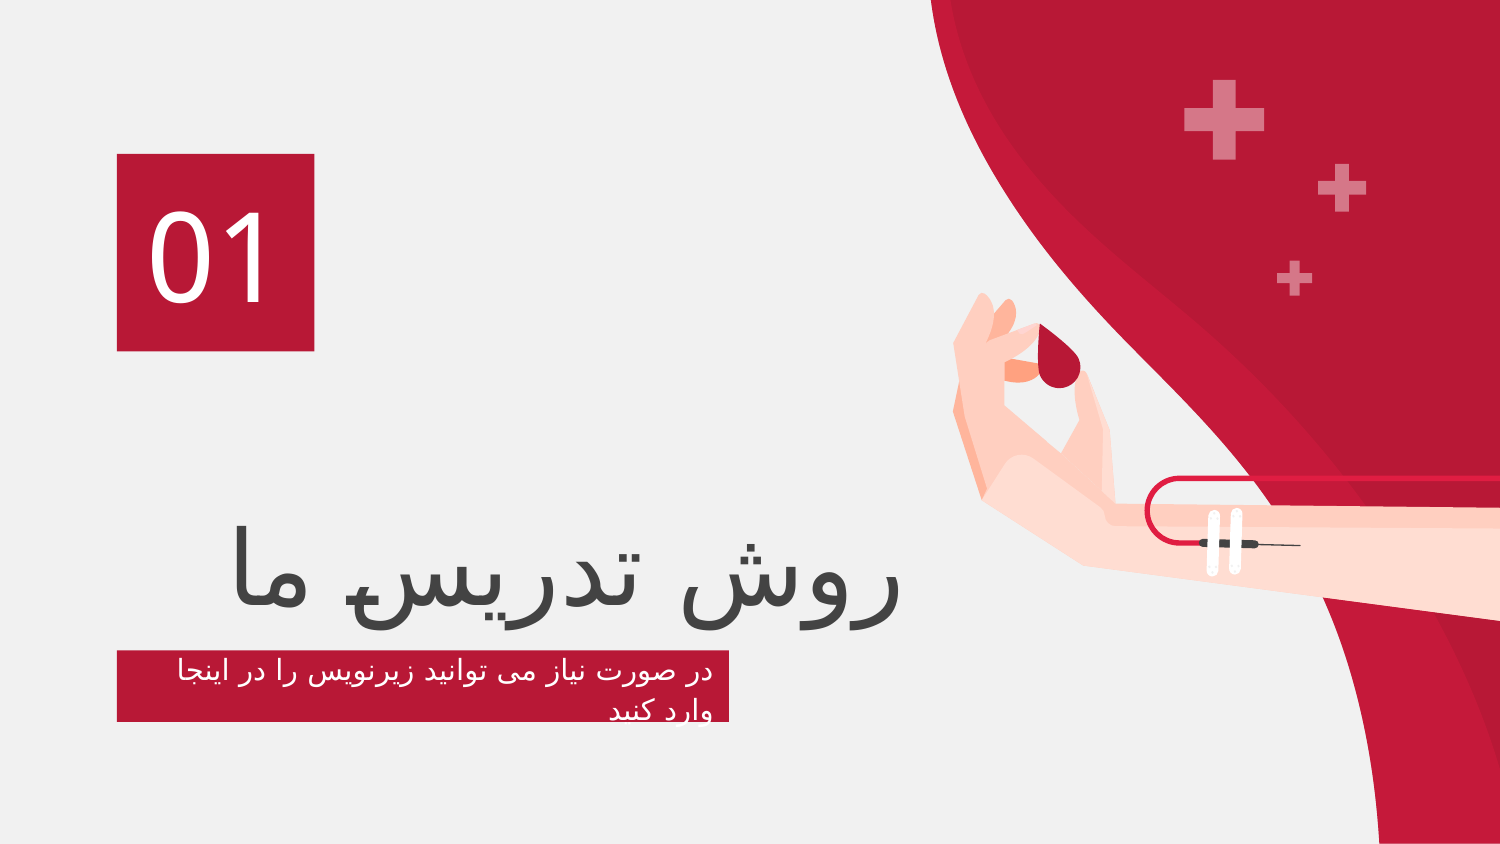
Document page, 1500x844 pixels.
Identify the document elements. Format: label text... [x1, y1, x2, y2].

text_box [930, 0, 1500, 844]
title 01 [116, 153, 315, 352]
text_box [1184, 79, 1367, 296]
title روش تدریس ما [116, 357, 920, 641]
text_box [952, 291, 1500, 622]
subtitle در صورت نیاز می توانید زیرنویس را در اینجا وارد کنید [116, 650, 729, 722]
